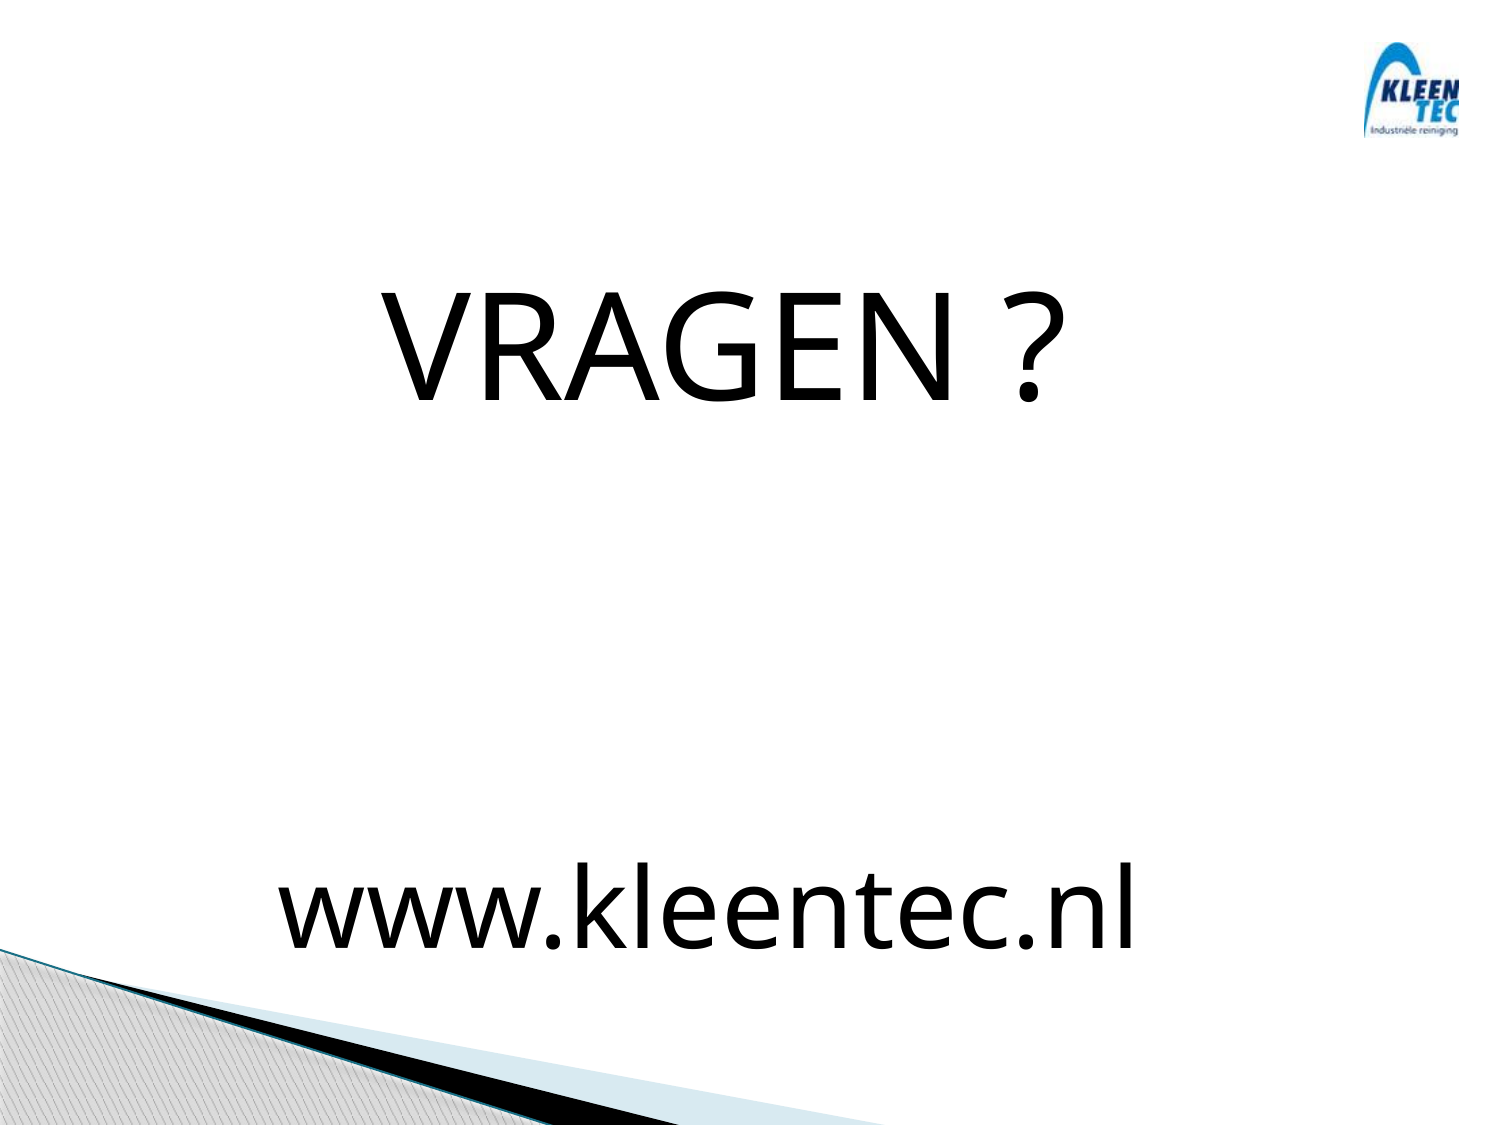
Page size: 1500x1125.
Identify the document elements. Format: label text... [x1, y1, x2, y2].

picture [1363, 42, 1459, 138]
text_box VRAGEN ? www.kleentec.nl [263, 243, 1186, 979]
